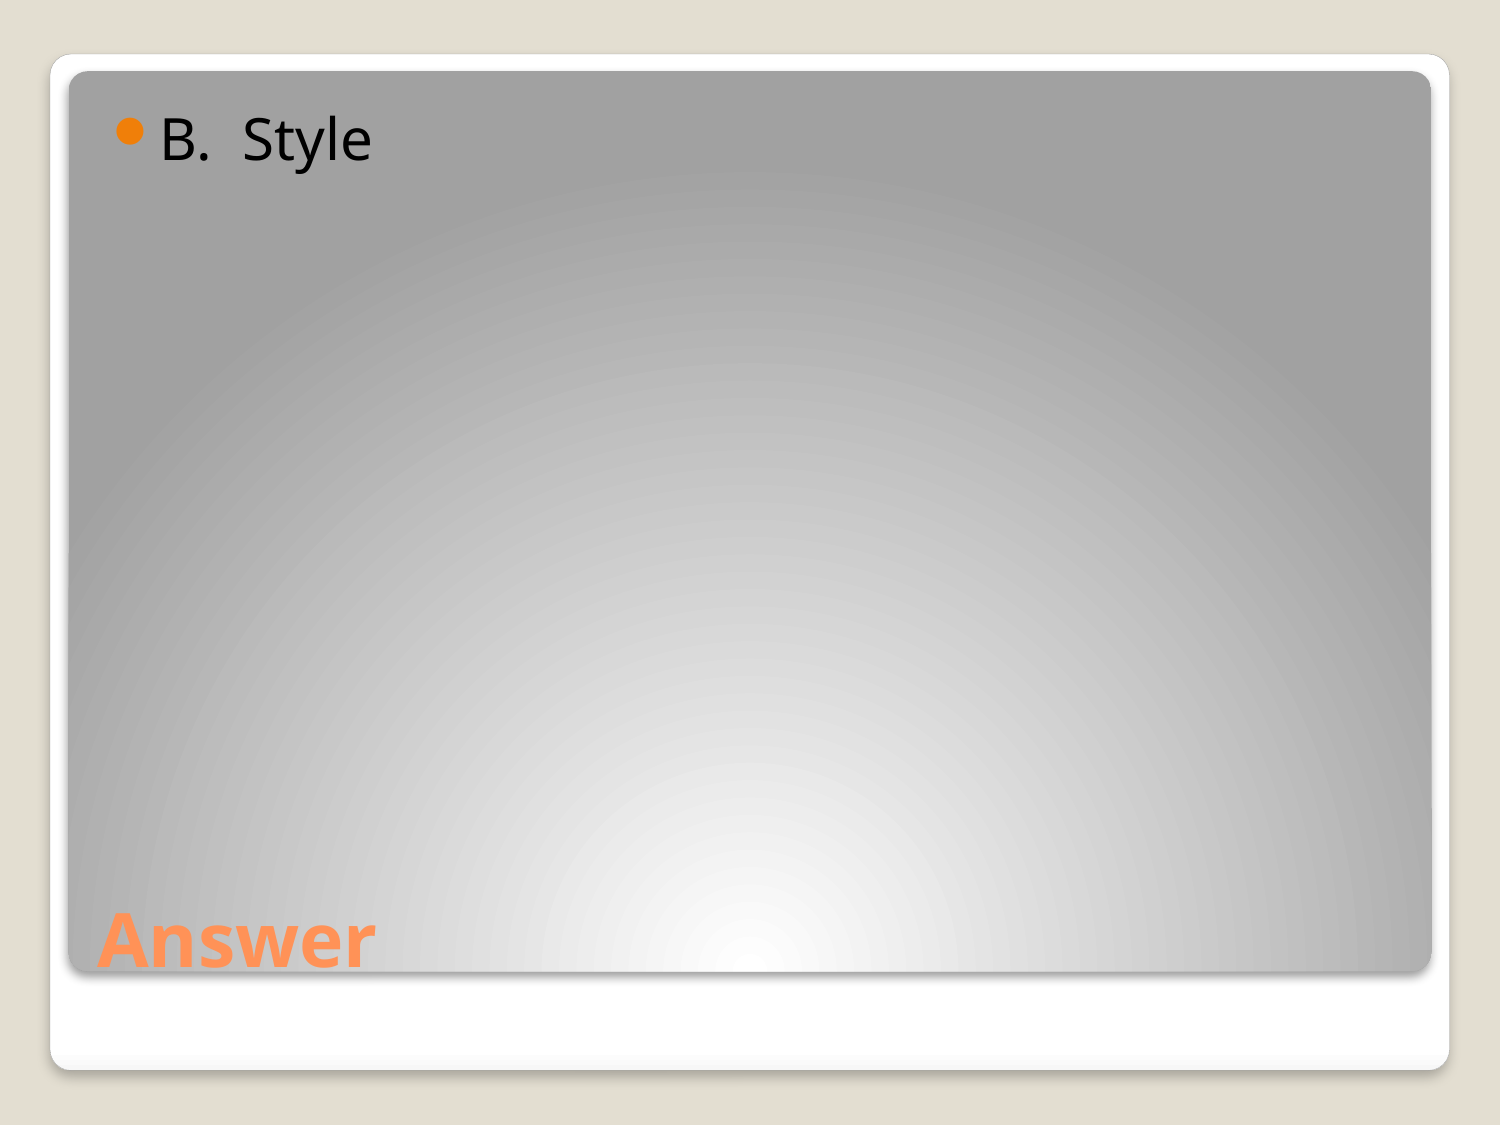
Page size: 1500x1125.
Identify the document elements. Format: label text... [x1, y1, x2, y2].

list B. Style [82, 86, 1425, 774]
title Answer [82, 817, 1425, 990]
